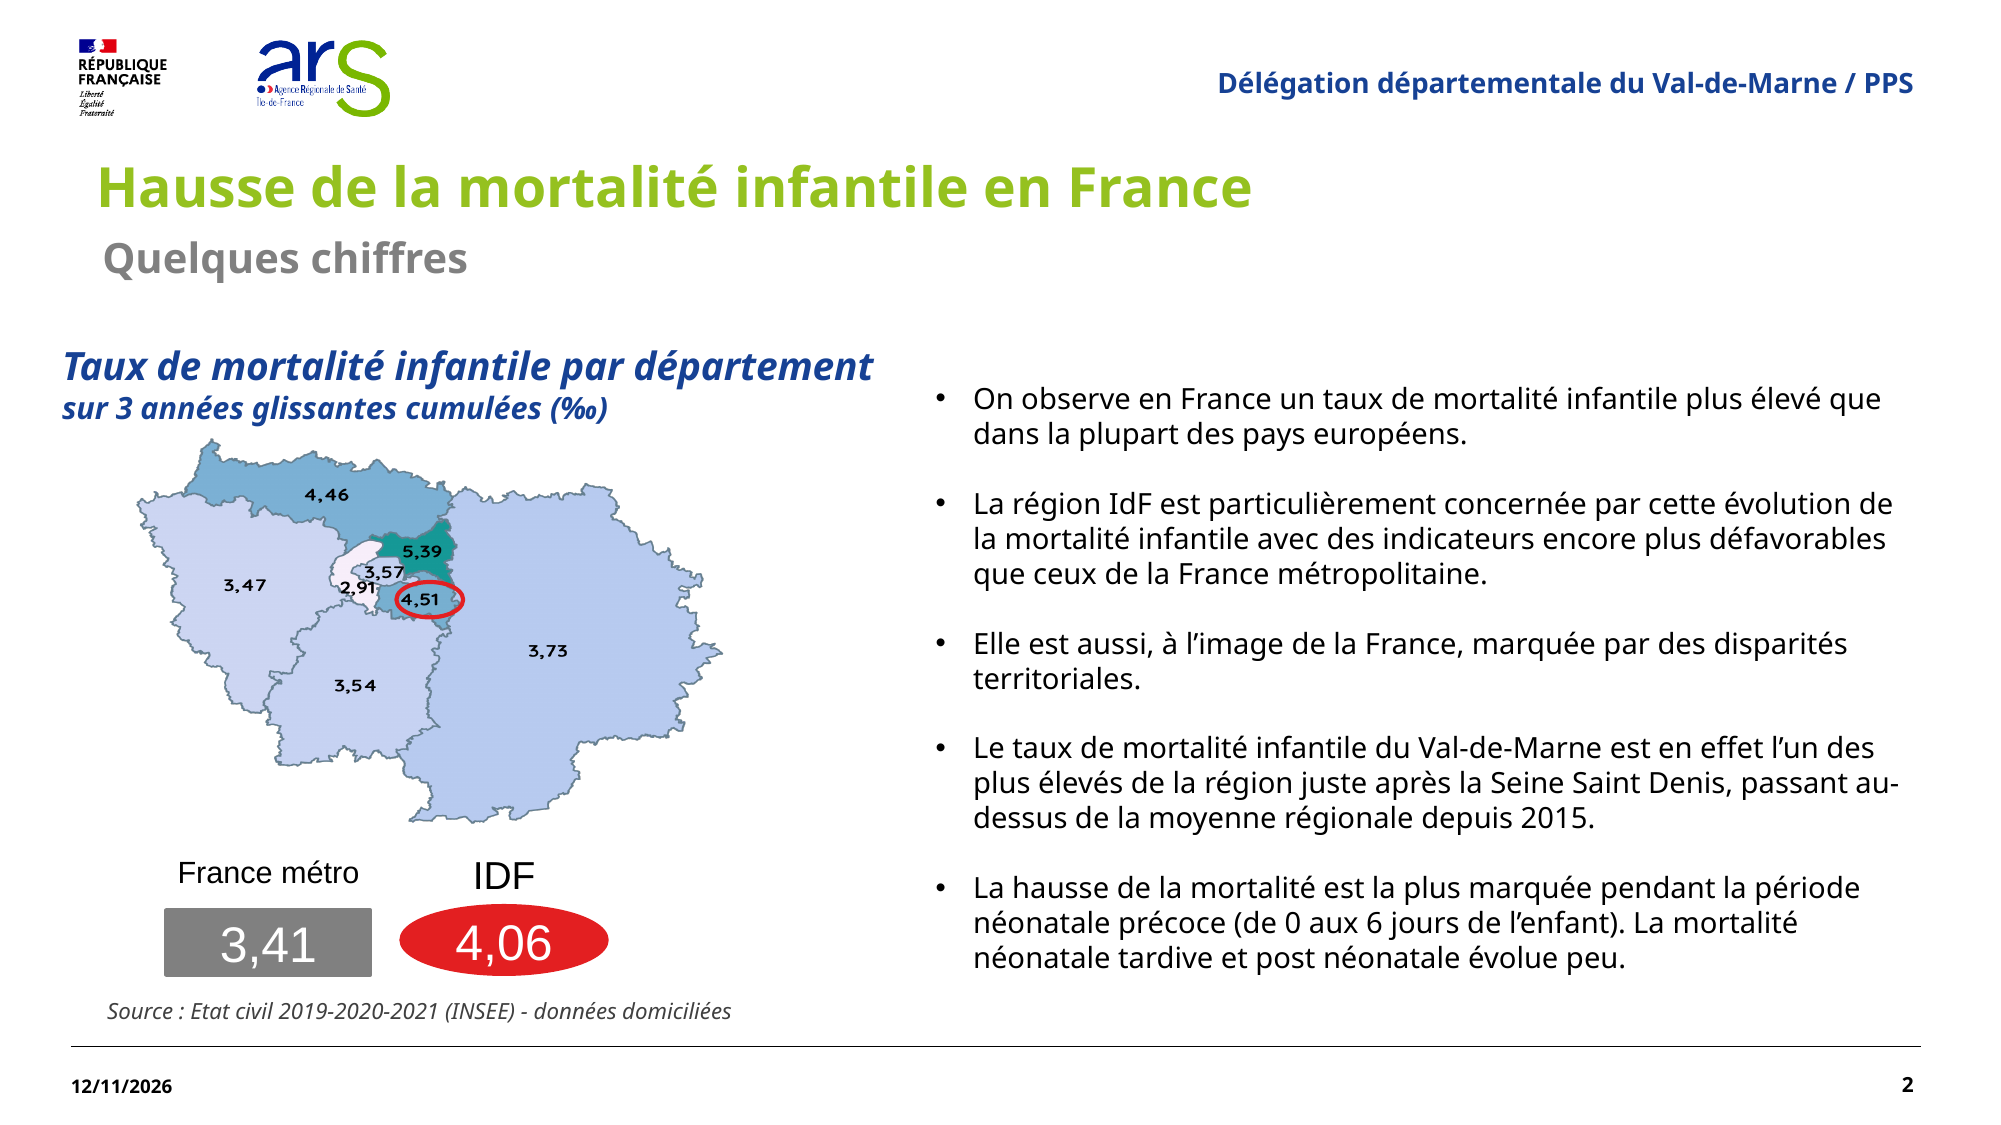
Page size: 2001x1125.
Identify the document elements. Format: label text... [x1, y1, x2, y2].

list Taux de mortalité infantile par département sur 3 années glissantes cumulées (‰) [62, 342, 913, 399]
text_box France métro [148, 850, 389, 898]
text_box 4,06 [399, 905, 609, 976]
text_box On observe en France un taux de mortalité infantile plus élevé que dans la plupart des pays européens. La région IdF est particulièrement concernée par cette évolution de la mortalité infantile avec des indicateurs encore plus défavorables que ceux de la France métropolitaine. Elle est aussi, à l’image de la France, marquée par des disparités territoriales. Le taux de mortalité infantile du Val-de-Marne est en effet l’un des plus élevés de la région juste après la Seine Saint Denis, passant au-dessus de la moyenne régionale depuis 2015. La hausse de la mortalité est la plus marquée pendant la période néonatale précoce (de 0 aux 6 jours de l’enfant). La mortalité néonatale tardive et post néonatale évolue peu. [920, 372, 1921, 982]
picture [256, 40, 390, 117]
picture [63, 23, 182, 142]
slide_number 2 [1618, 1046, 1914, 1125]
text_box 3,41 [164, 908, 372, 977]
picture [91, 420, 768, 842]
footer Délégation départementale du Val-de-Marne / PPS [627, 42, 1914, 122]
text_box Source : Etat civil 2019-2020-2021 (INSEE) - données domiciliées [92, 989, 748, 1032]
text_box IDF [400, 850, 608, 905]
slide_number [70, 1049, 336, 1125]
list Quelques chiffres [102, 232, 1945, 286]
title Hausse de la mortalité infantile en France [78, 130, 1921, 249]
